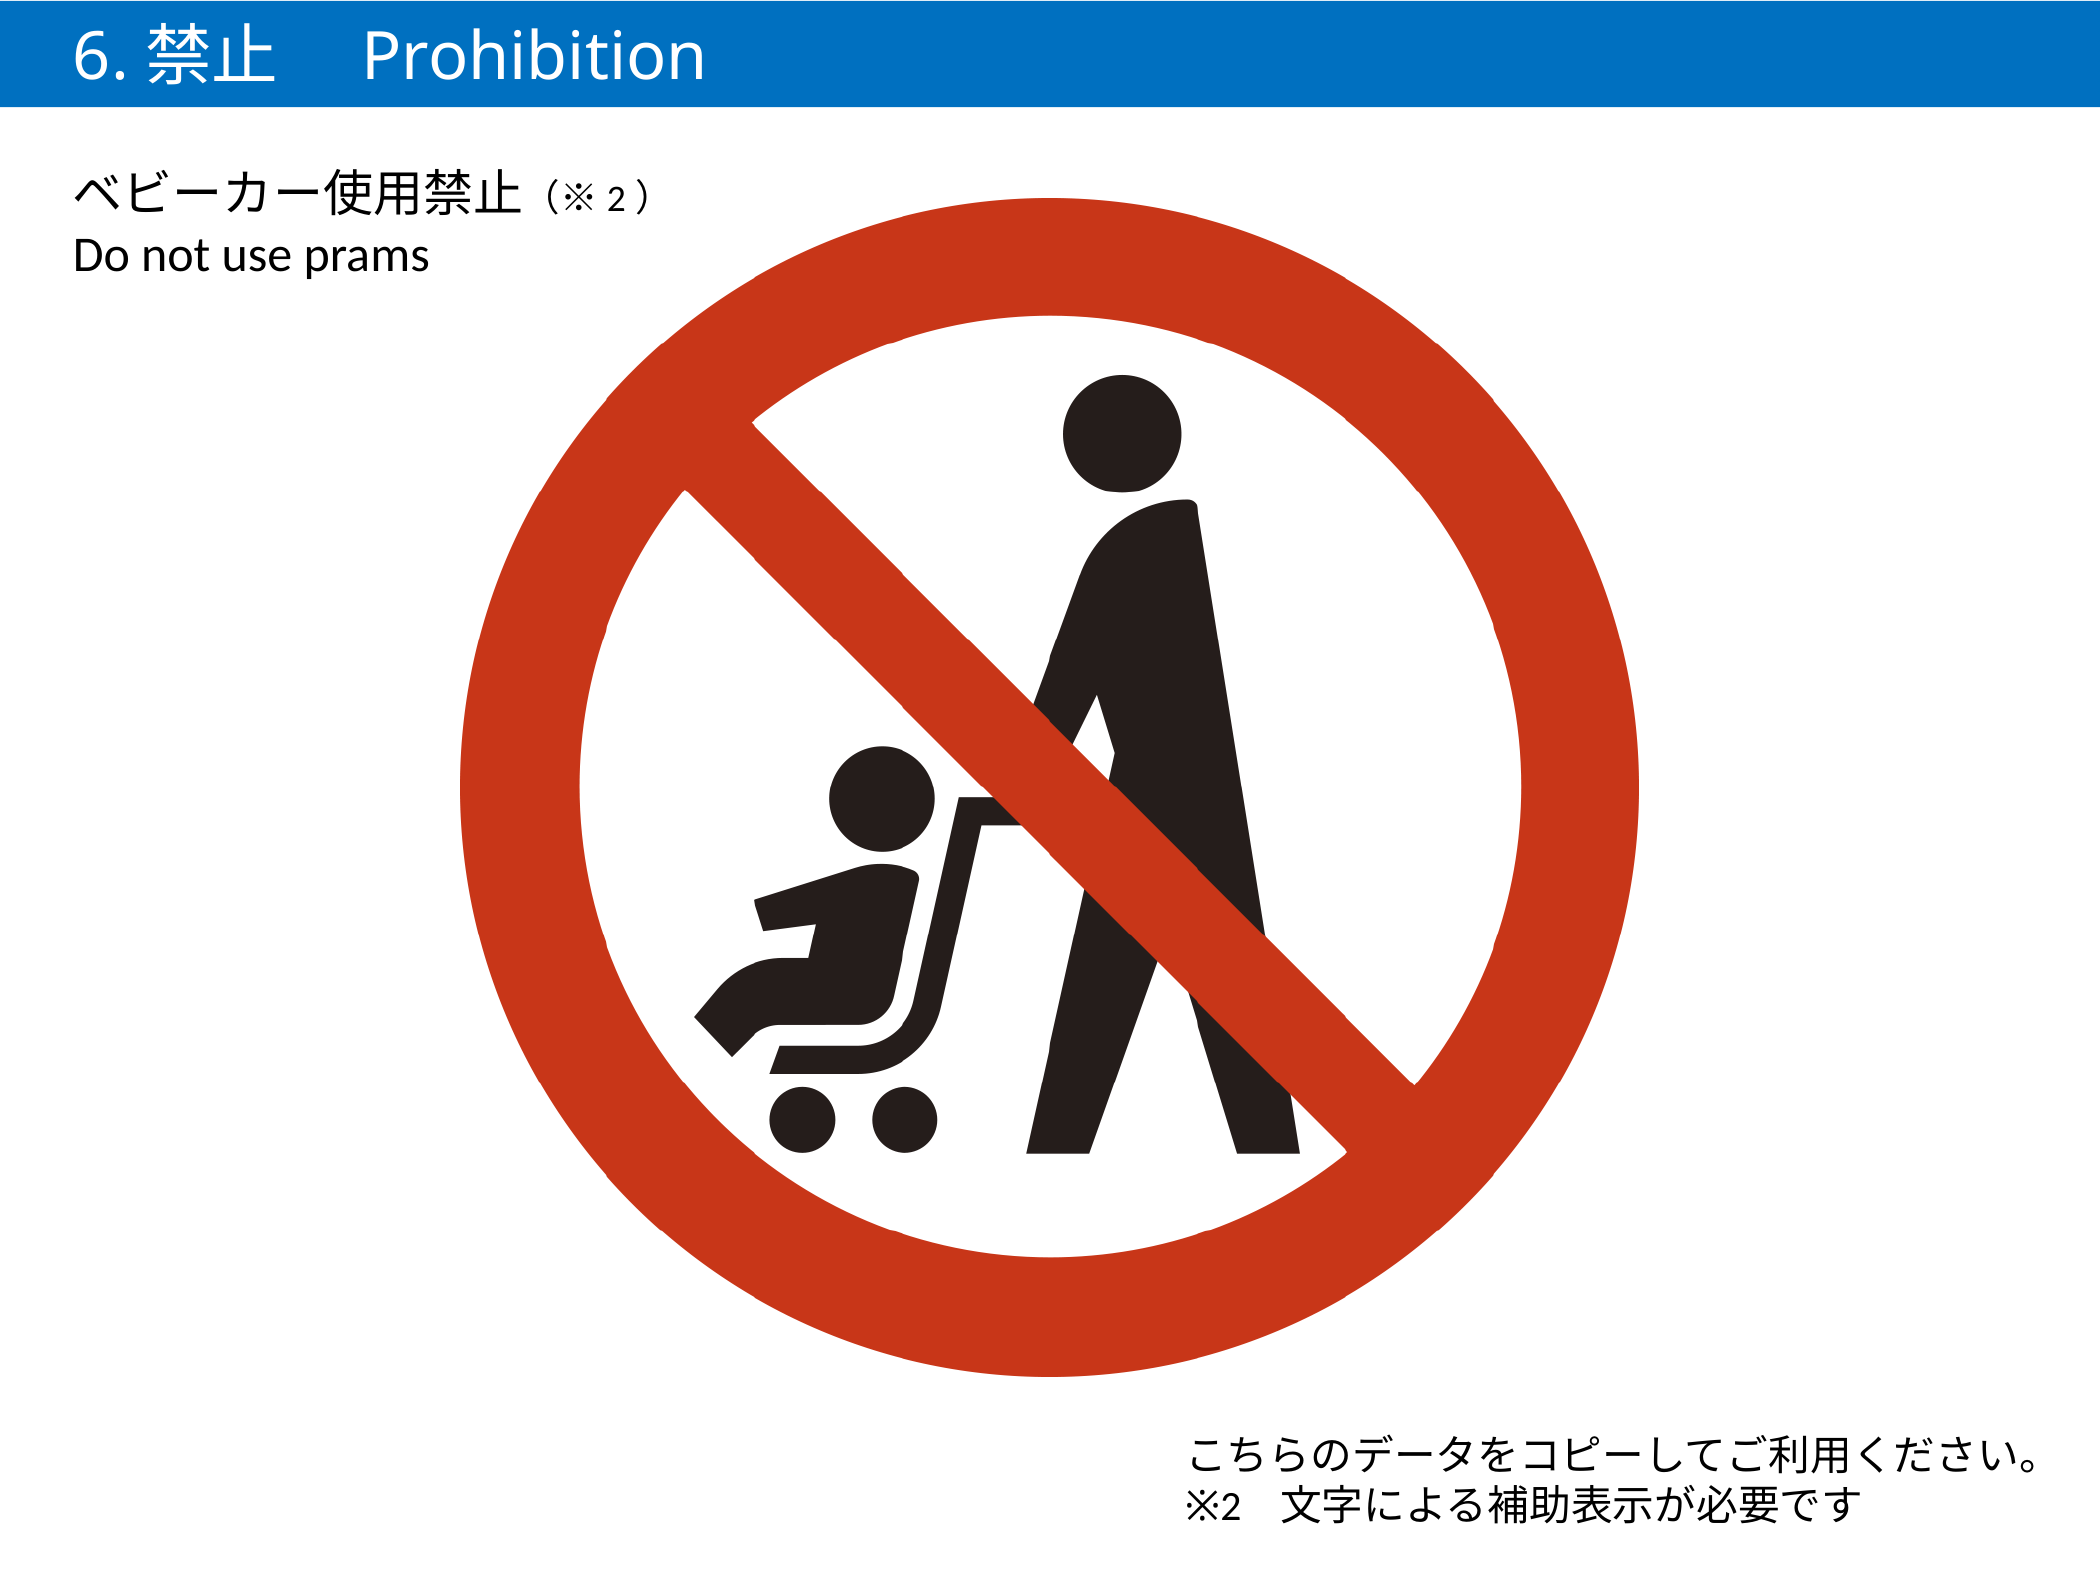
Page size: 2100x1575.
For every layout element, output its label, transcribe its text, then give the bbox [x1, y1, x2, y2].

text_box 6.禁止 Prohibition [58, 5, 724, 101]
text_box [0, 0, 2100, 108]
picture [459, 196, 1641, 1378]
text_box ベビーカー使用禁止（※2） Do not use prams [58, 153, 688, 289]
text_box こちらのデータをコピーしてご利用ください。 ※2 文字による補助表示が必要です [1170, 1421, 2076, 1537]
